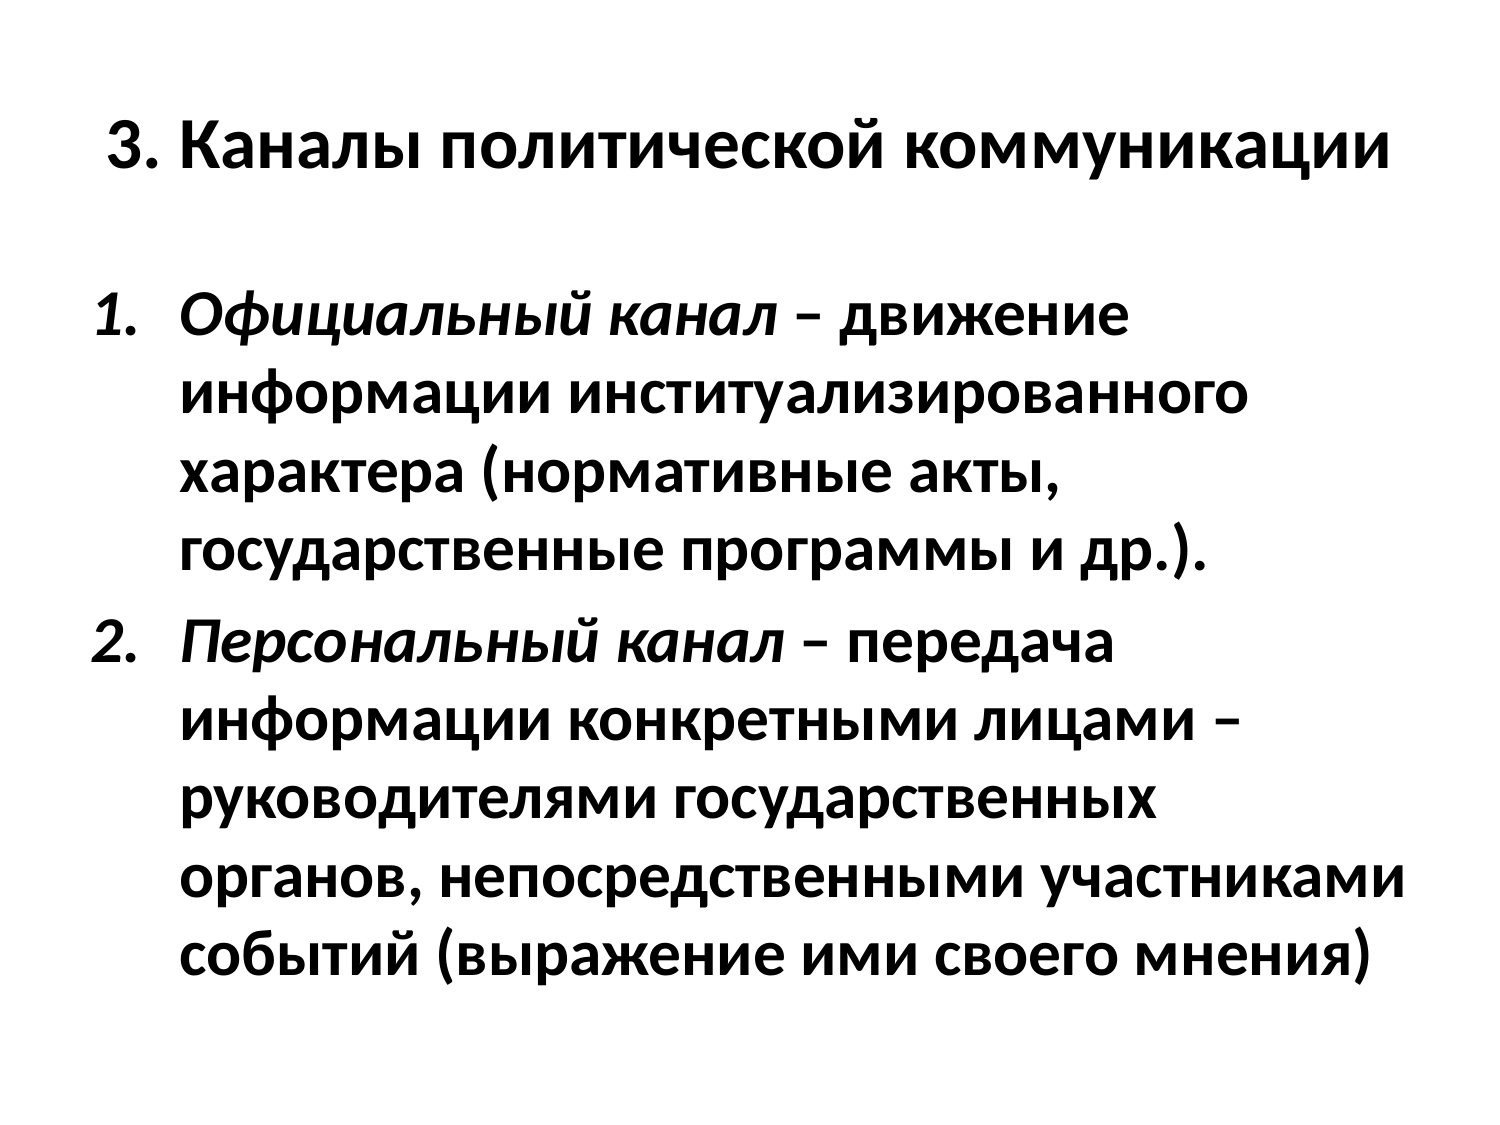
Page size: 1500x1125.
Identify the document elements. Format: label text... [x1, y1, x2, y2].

title 3. Каналы политической коммуникации [75, 45, 1425, 233]
list Официальный канал – движение информации институализированного характера (нормативные акты, государственные программы и др.). Персональный канал – передача информации конкретными лицами – руководителями государственных органов, непосредственными участниками событий (выражение ими своего мнения) [75, 262, 1425, 1005]
